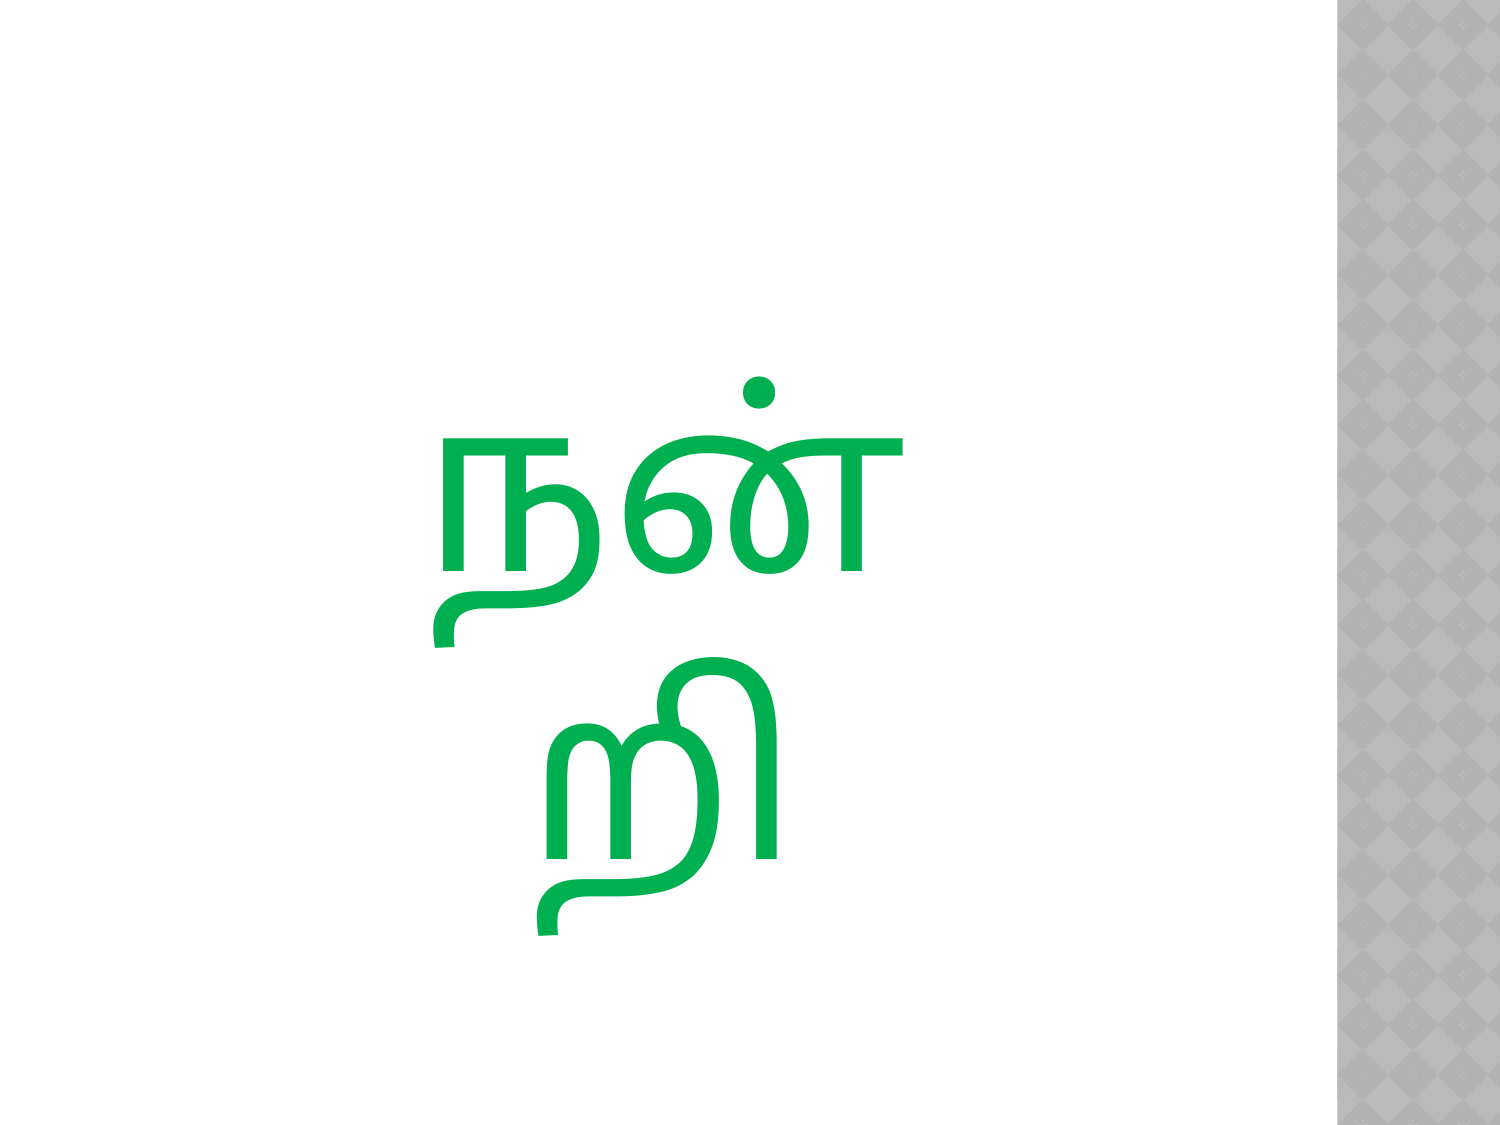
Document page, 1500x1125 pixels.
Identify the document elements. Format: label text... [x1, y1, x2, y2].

text_box நன்றி [324, 324, 1000, 915]
